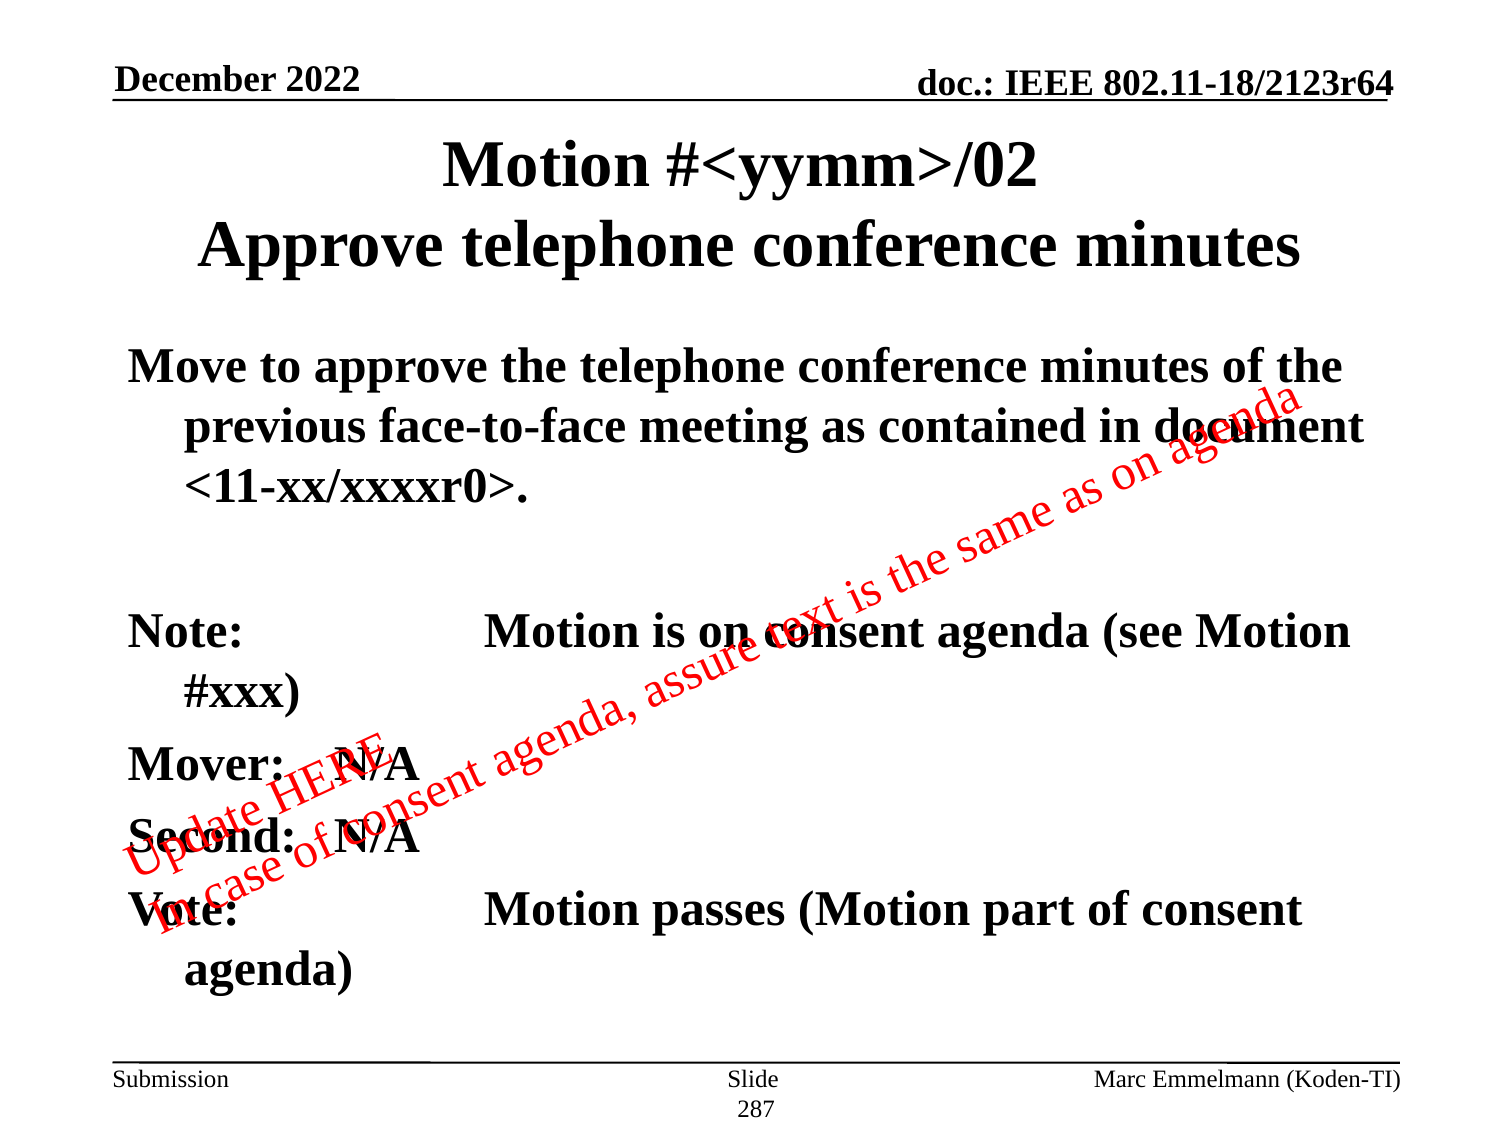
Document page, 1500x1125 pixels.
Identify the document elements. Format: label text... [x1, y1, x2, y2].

slide_number Slide 287 [712, 1061, 800, 1123]
title Motion #<yymm>/02 Approve telephone conference minutes [112, 112, 1388, 288]
list Move to approve the telephone conference minutes of the previous face-to-face meeting as contained in document <11-xx/xxxxr0>. Note: Motion is on consent agenda (see Motion #xxx) Mover: N/A Second: N/A Vote: Motion passes (Motion part of consent agenda) [112, 324, 1388, 1000]
text_box Update HERE In case of consent agenda, assure text is the same as on agenda [98, 292, 1324, 958]
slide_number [114, 54, 423, 100]
footer Marc Emmelmann (Koden-TI) [878, 1061, 1402, 1093]
